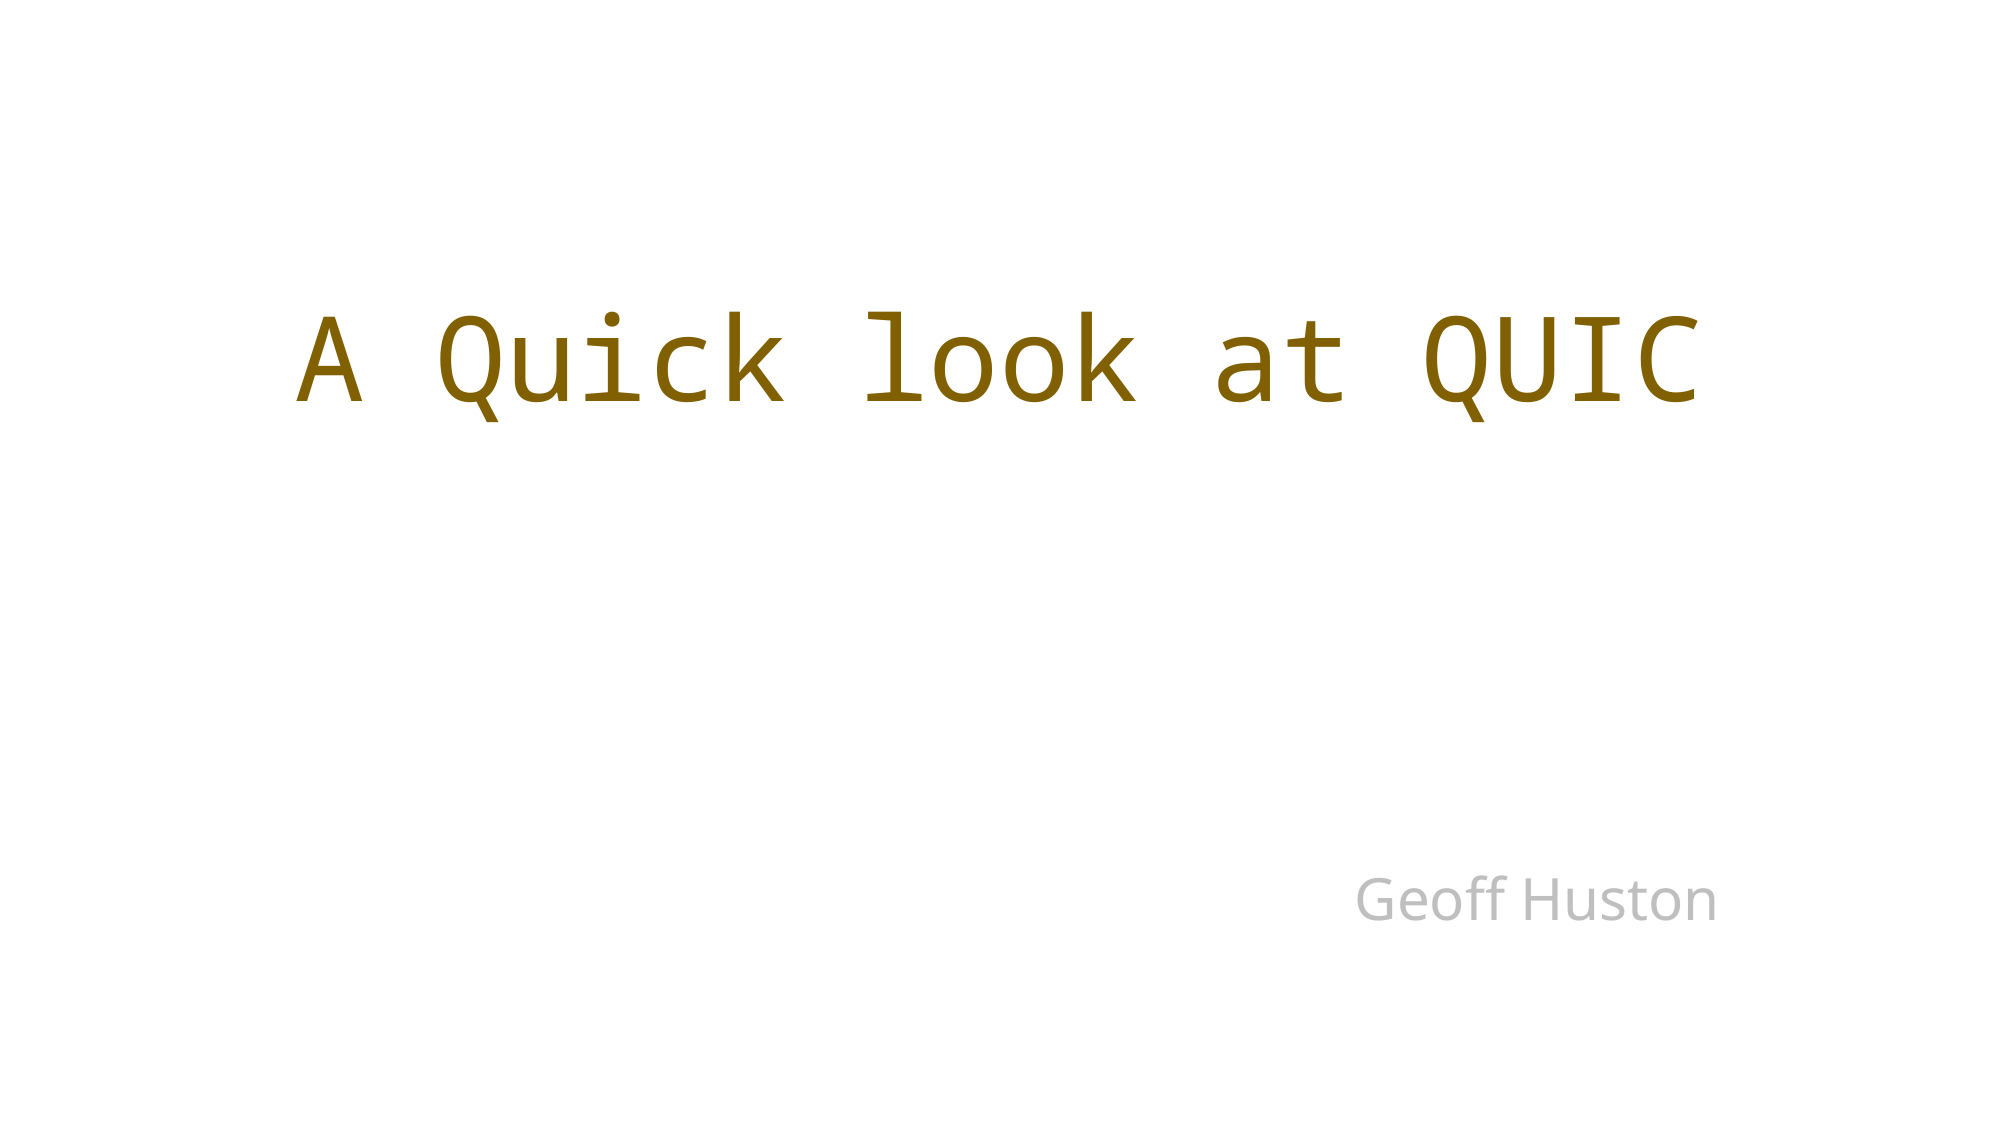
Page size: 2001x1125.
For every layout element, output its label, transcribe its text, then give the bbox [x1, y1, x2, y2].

title A Quick look at QUIC [249, 184, 1750, 576]
subtitle Geoff Huston [249, 862, 1750, 1029]
